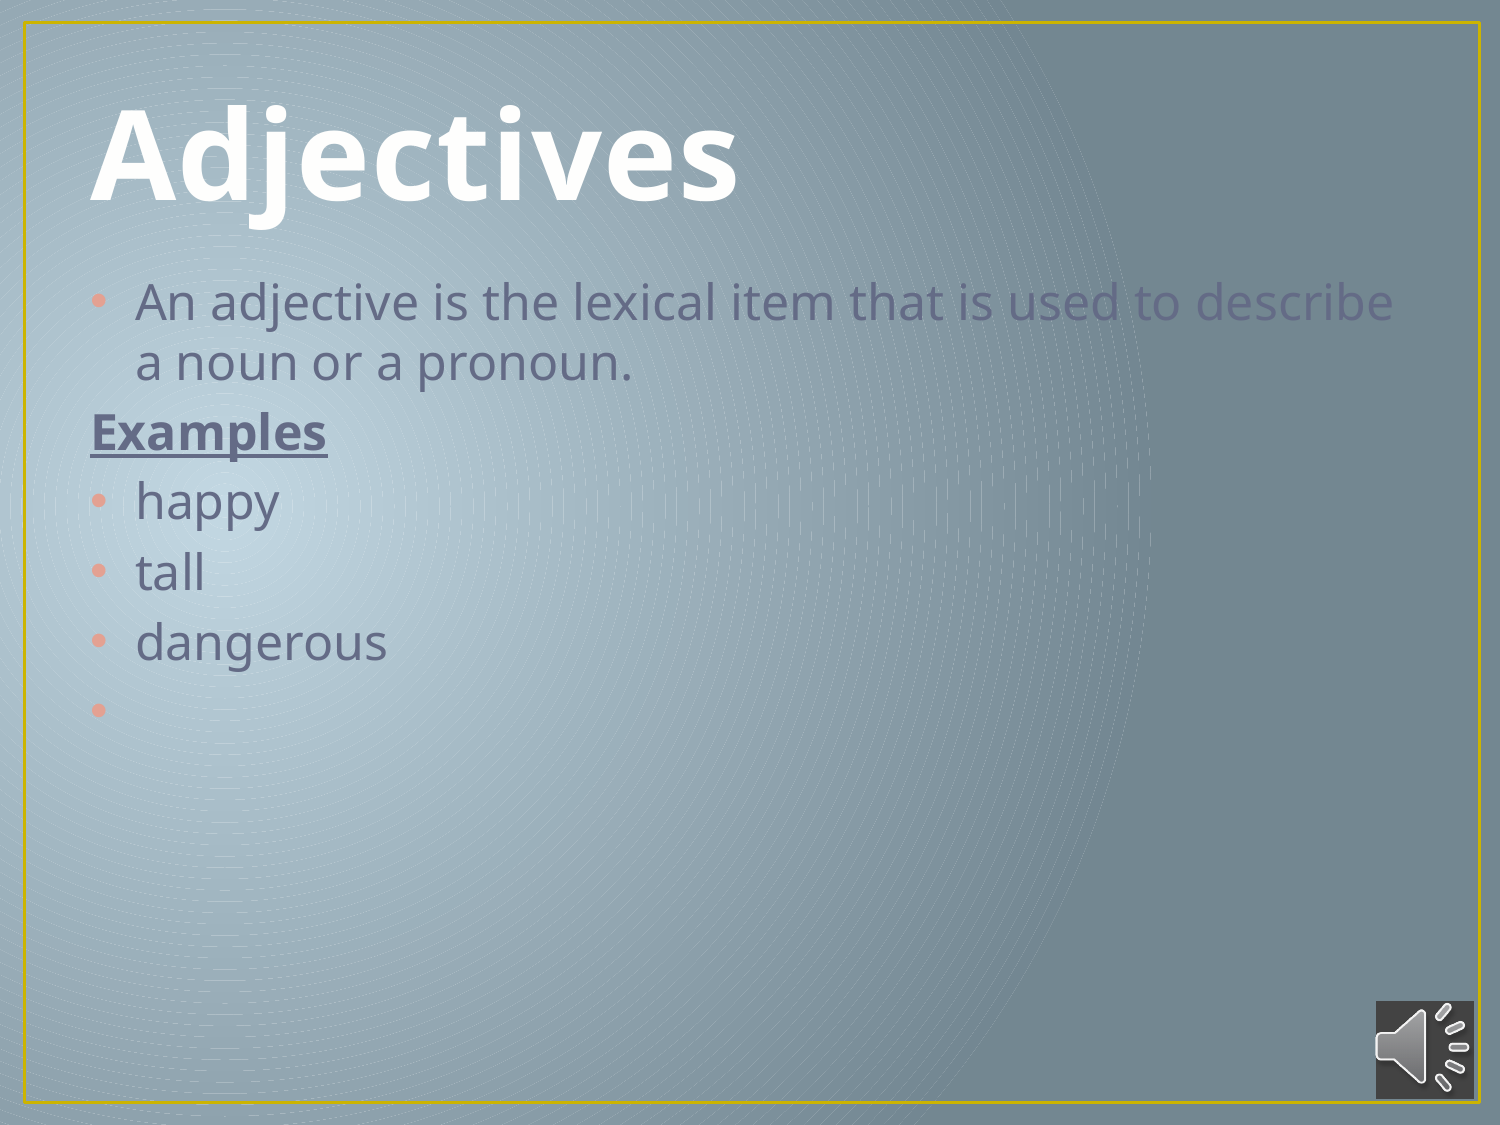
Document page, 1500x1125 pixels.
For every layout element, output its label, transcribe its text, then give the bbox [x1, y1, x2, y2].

title Adjectives [75, 45, 1425, 233]
list An adjective is the lexical item that is used to describe a noun or a pronoun. Examples happy tall dangerous [75, 262, 1425, 1005]
picture [1374, 999, 1476, 1101]
